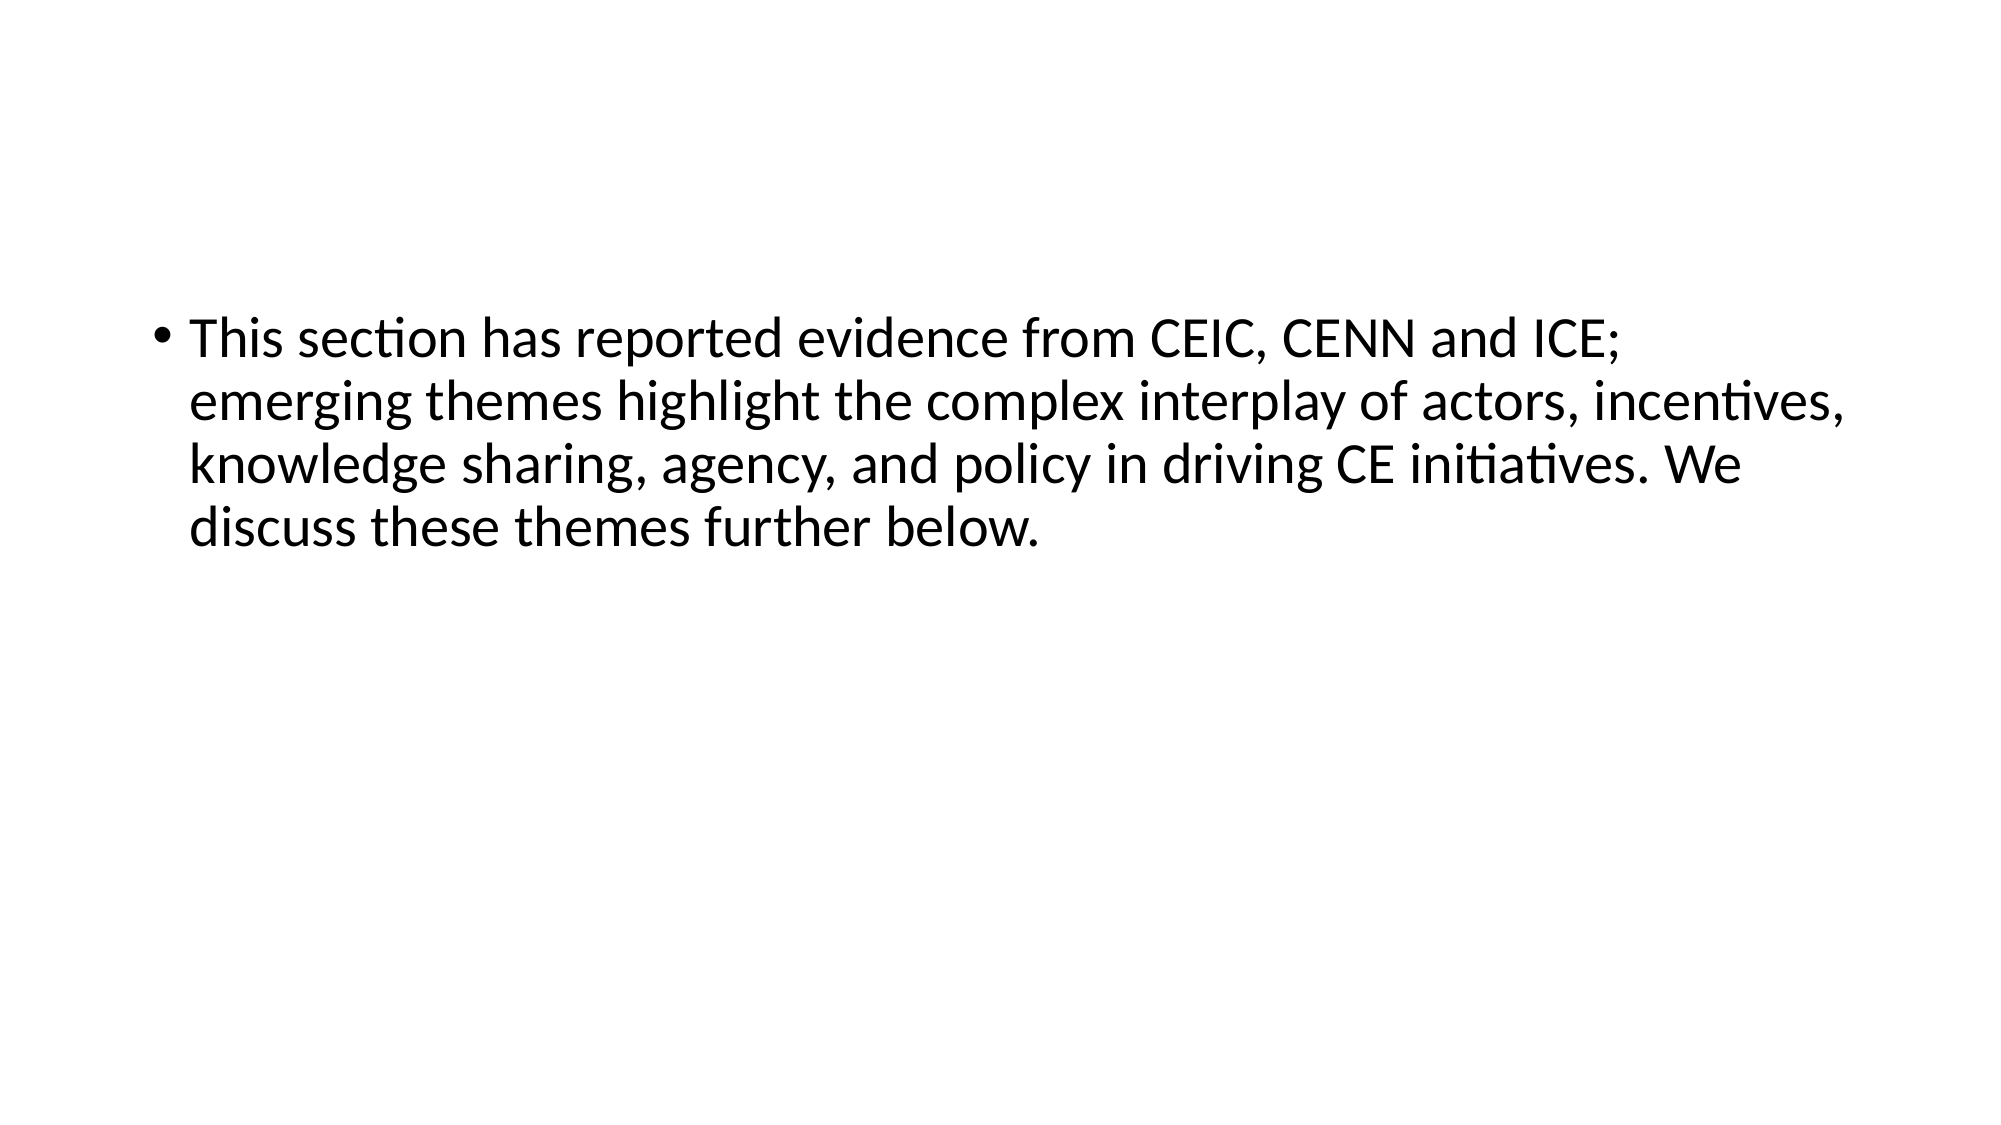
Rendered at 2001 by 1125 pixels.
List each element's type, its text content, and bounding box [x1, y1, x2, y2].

list This section has reported evidence from CEIC, CENN and ICE; emerging themes highlight the complex interplay of actors, incentives, knowledge sharing, agency, and policy in driving CE initiatives. We discuss these themes further below. [137, 299, 1863, 1014]
